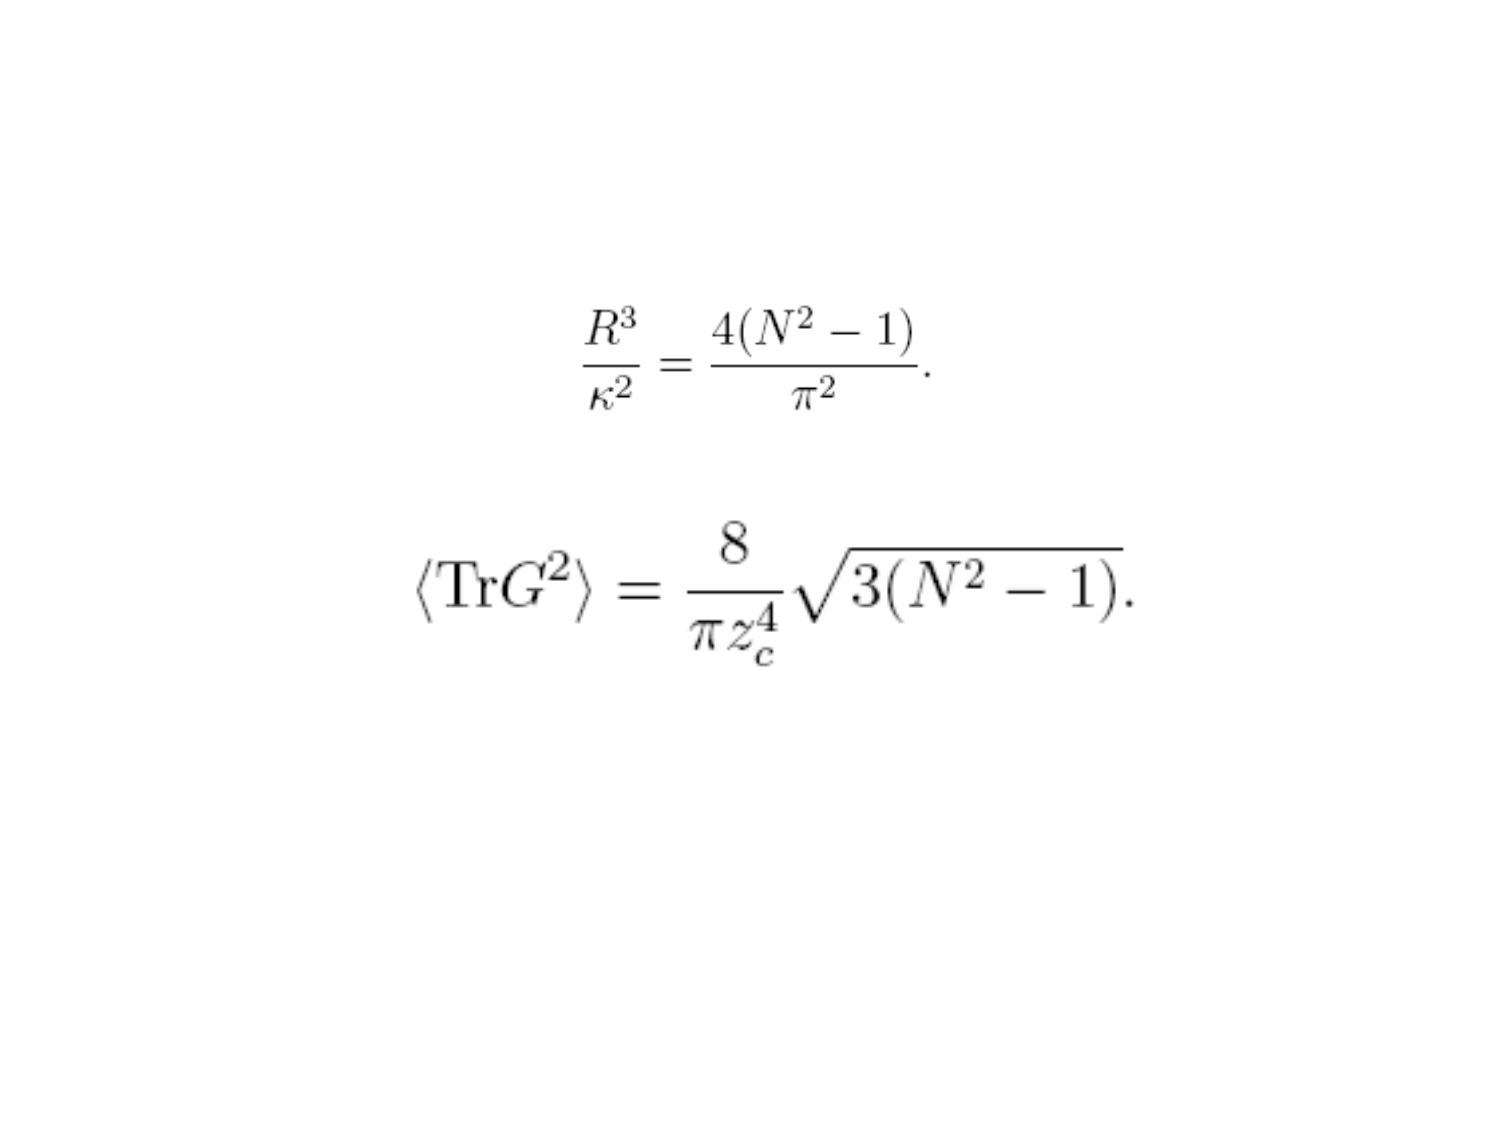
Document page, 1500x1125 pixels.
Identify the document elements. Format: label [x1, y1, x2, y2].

text_box [383, 503, 1200, 683]
text_box [548, 290, 975, 443]
